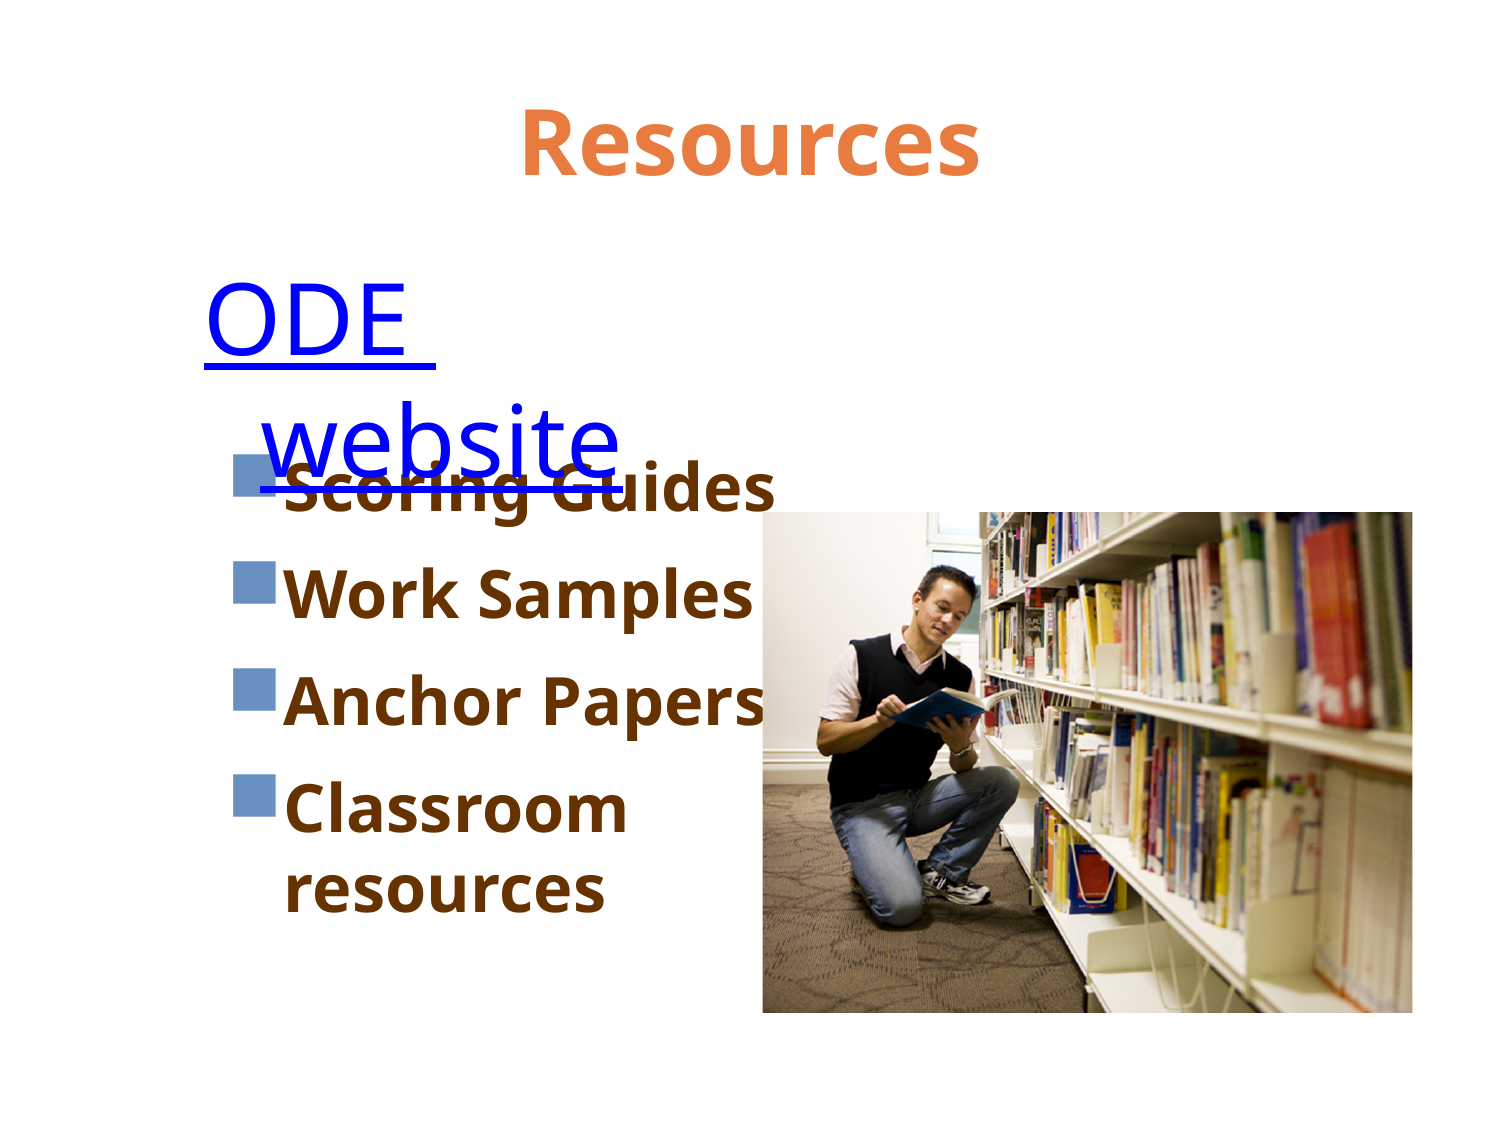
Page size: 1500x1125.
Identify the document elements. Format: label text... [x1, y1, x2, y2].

title Resources [75, 45, 1425, 233]
text_box ODE website [189, 249, 789, 363]
picture [762, 512, 1413, 1013]
list Scoring Guides Work Samples Anchor Papers Classroom resources [212, 450, 838, 1025]
